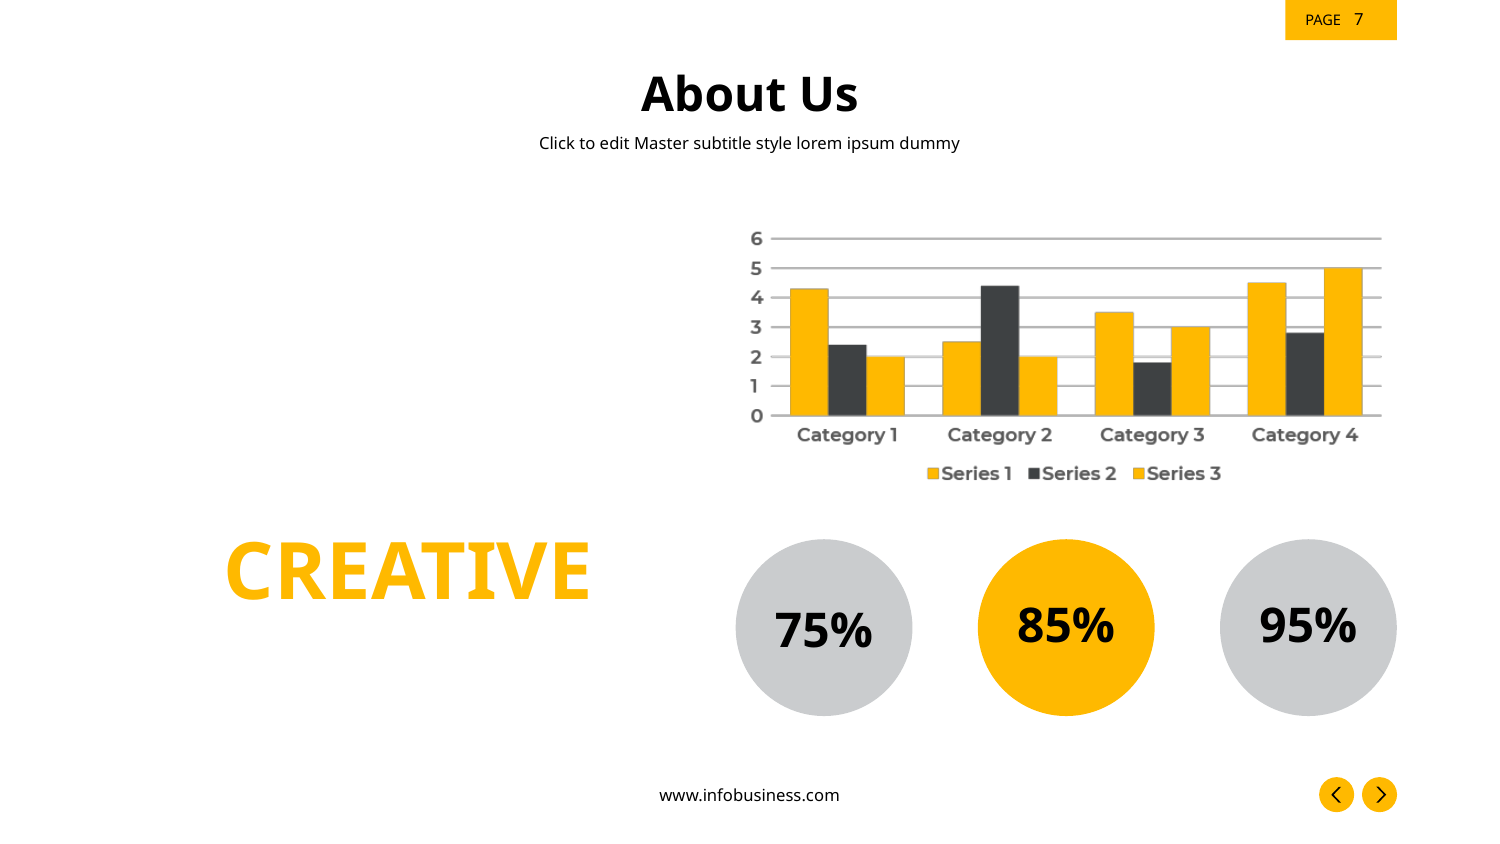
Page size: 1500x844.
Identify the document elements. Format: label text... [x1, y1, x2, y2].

picture [102, 223, 671, 754]
text_box 95% [1228, 588, 1389, 657]
subtitle Click to edit Master subtitle style lorem ipsum dummy [103, 134, 1397, 153]
text_box [1220, 591, 1397, 717]
text_box 75% [744, 593, 904, 662]
footer www.infobusiness.com [628, 772, 872, 818]
text_box [987, 539, 1146, 588]
title About Us [103, 58, 1397, 134]
text_box 85% [986, 588, 1146, 657]
slide_number ‹#› [1342, 8, 1401, 32]
text_box [735, 539, 913, 717]
text_box [1229, 539, 1388, 588]
text_box [977, 589, 1155, 717]
picture [735, 223, 1398, 501]
